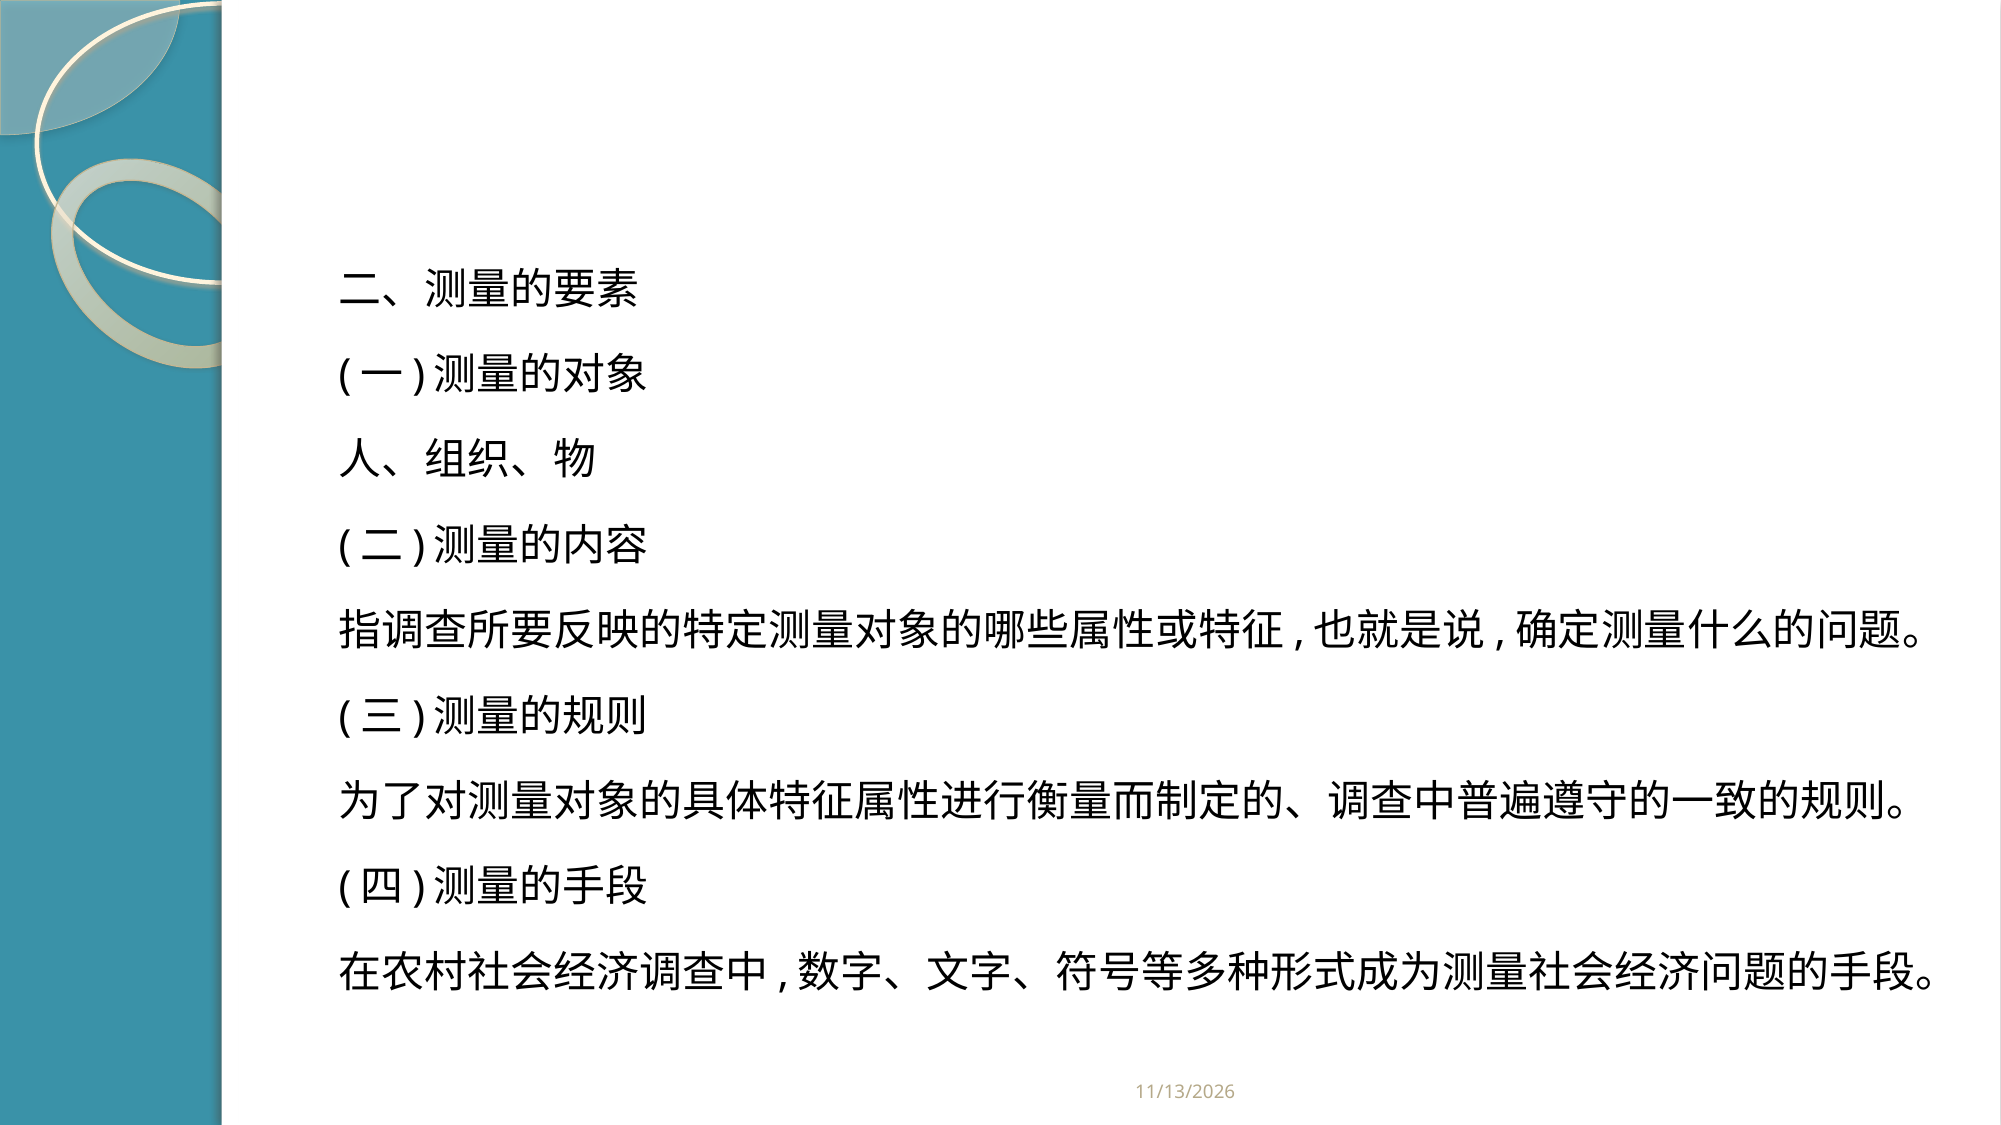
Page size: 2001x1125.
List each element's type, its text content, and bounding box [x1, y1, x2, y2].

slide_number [783, 1034, 1250, 1113]
list 二、测量的要素 (一)测量的对象 人、组织、物 (二)测量的内容 指调查所要反映的特定测量对象的哪些属性或特征,也就是说,确定测量什么的问题。 (三)测量的规则 为了对测量对象的具体特征属性进行衡量而制定的、调查中普遍遵守的一致的规则。 (四)测量的手段 在农村社会经济调查中,数字、文字、符号等多种形式成为测量社会经济问题的手段。 [313, 228, 1954, 1113]
